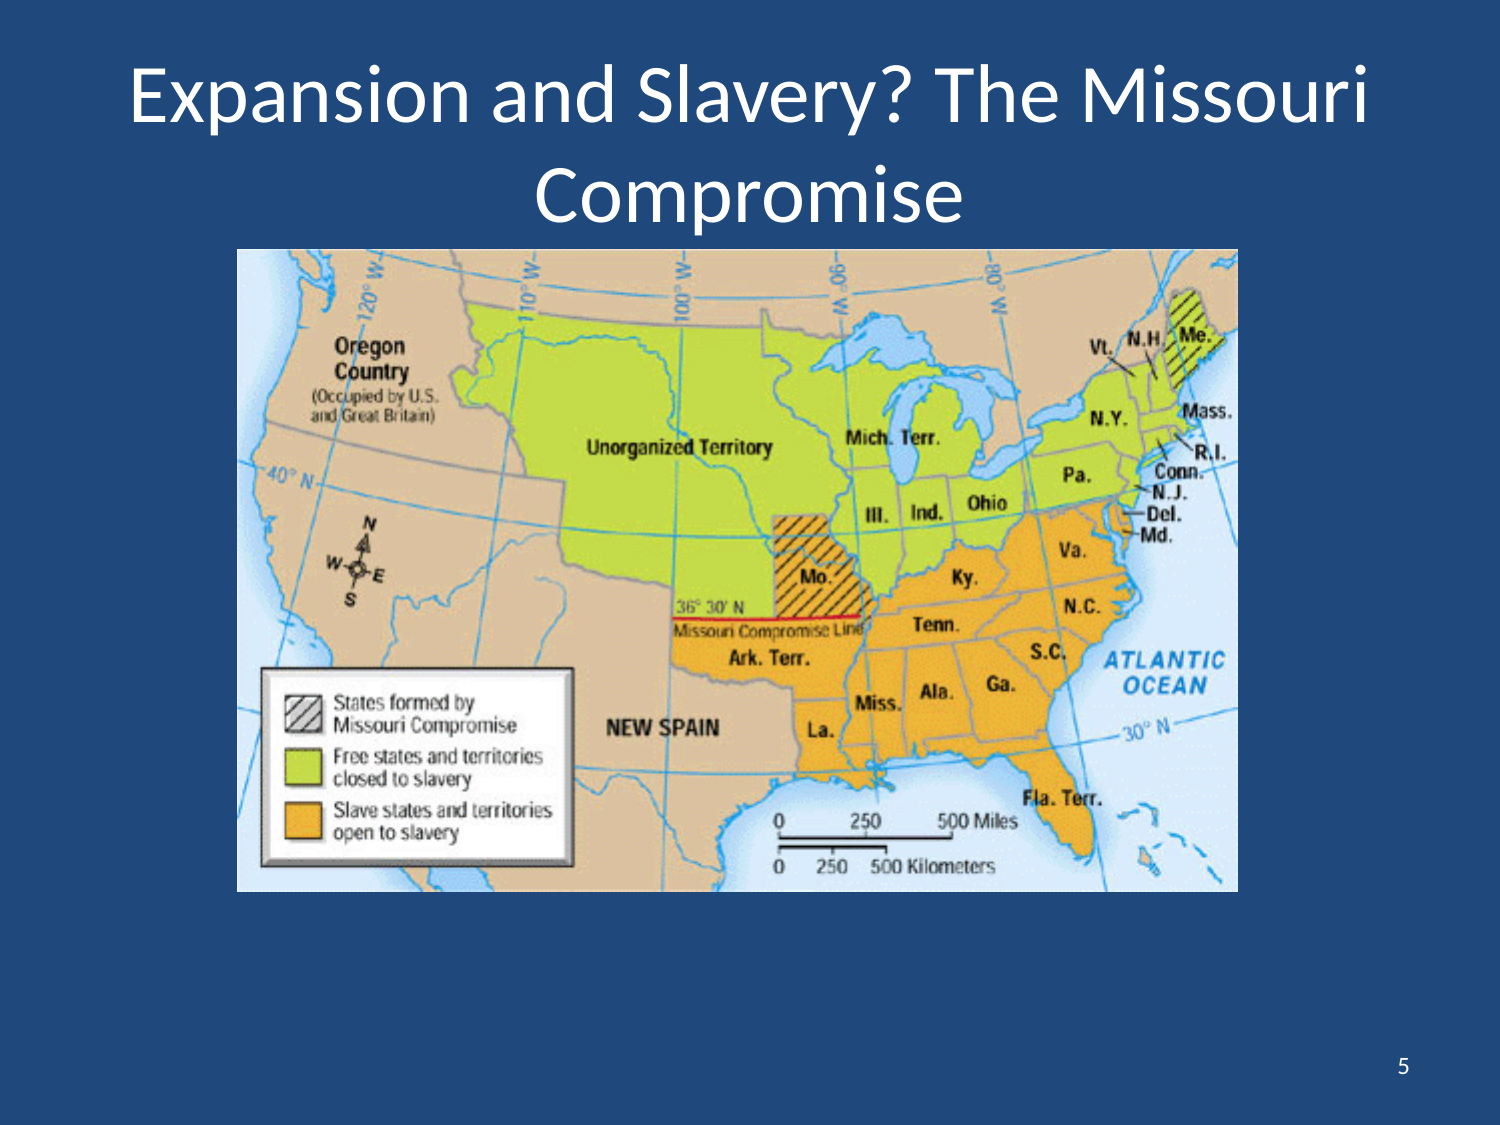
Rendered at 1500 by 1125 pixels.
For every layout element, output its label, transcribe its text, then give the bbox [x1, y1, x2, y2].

slide_number 5 [1074, 1025, 1425, 1104]
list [237, 249, 1238, 893]
title Expansion and Slavery? The Missouri Compromise [75, 45, 1425, 233]
